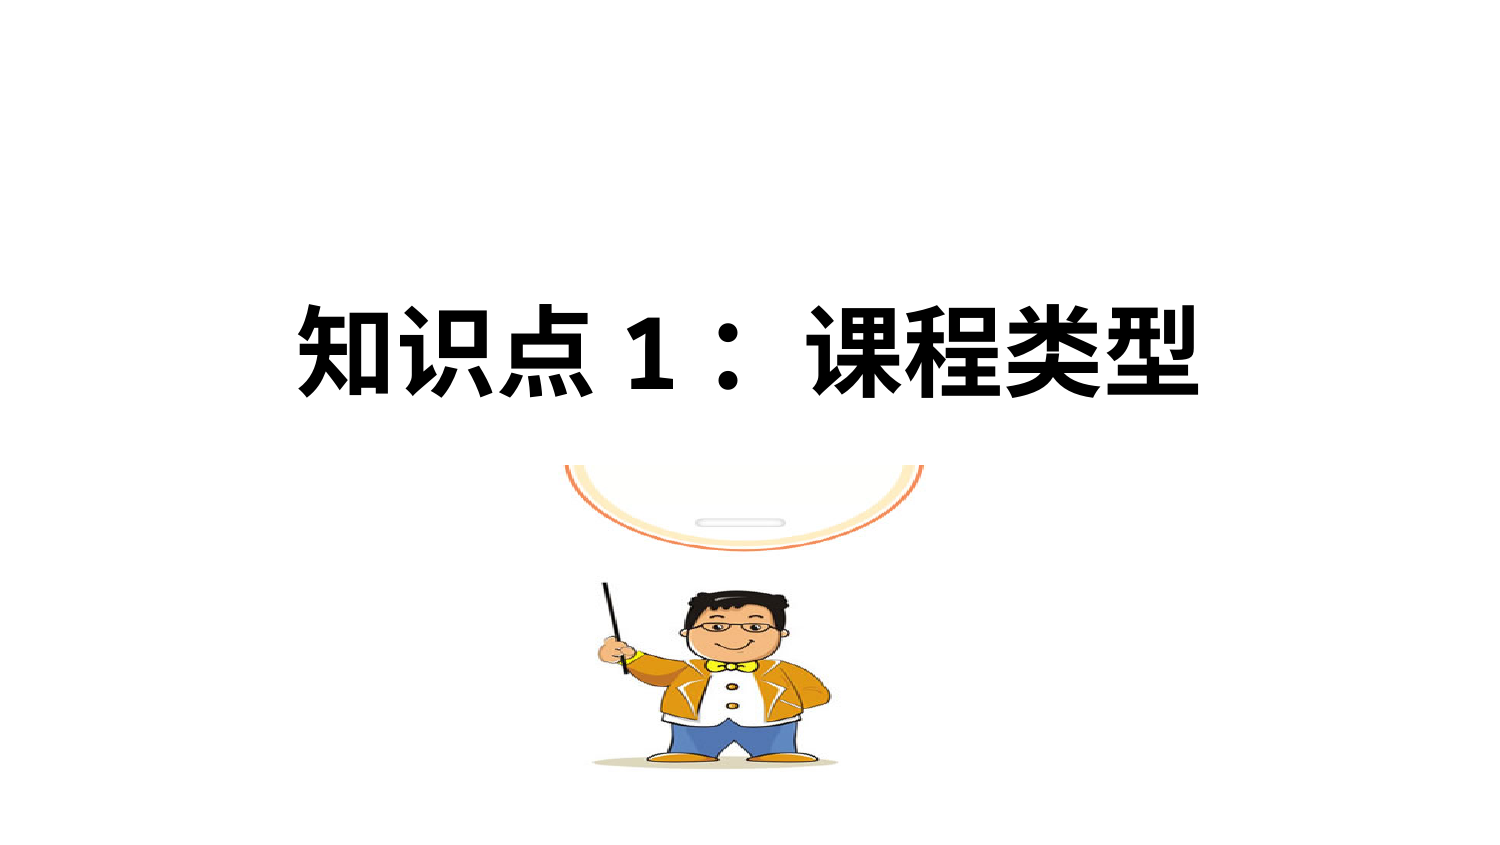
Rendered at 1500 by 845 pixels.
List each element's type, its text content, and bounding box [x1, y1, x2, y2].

title 知识点1：课程类型 [40, 234, 1460, 466]
picture [522, 465, 926, 788]
